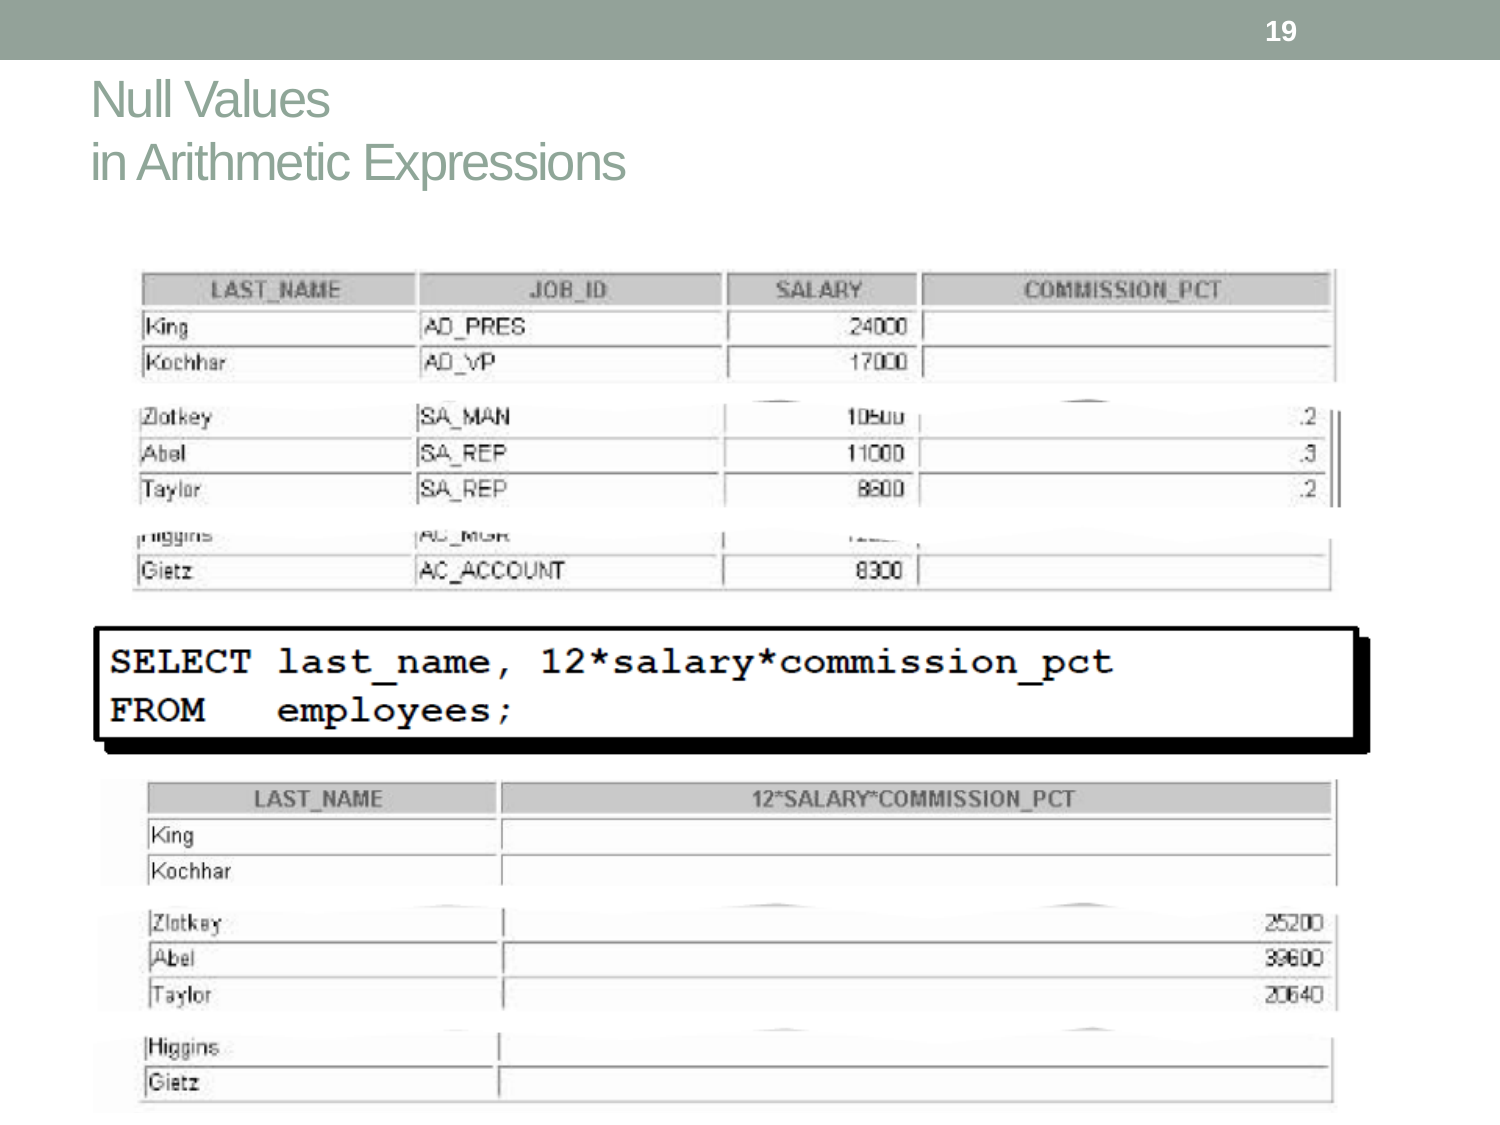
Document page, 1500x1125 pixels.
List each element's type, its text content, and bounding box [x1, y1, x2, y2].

picture [74, 612, 1388, 1113]
title Null Values in Arithmetic Expressions [75, 56, 1425, 263]
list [131, 262, 1363, 601]
slide_number 19 [1250, 3, 1425, 57]
